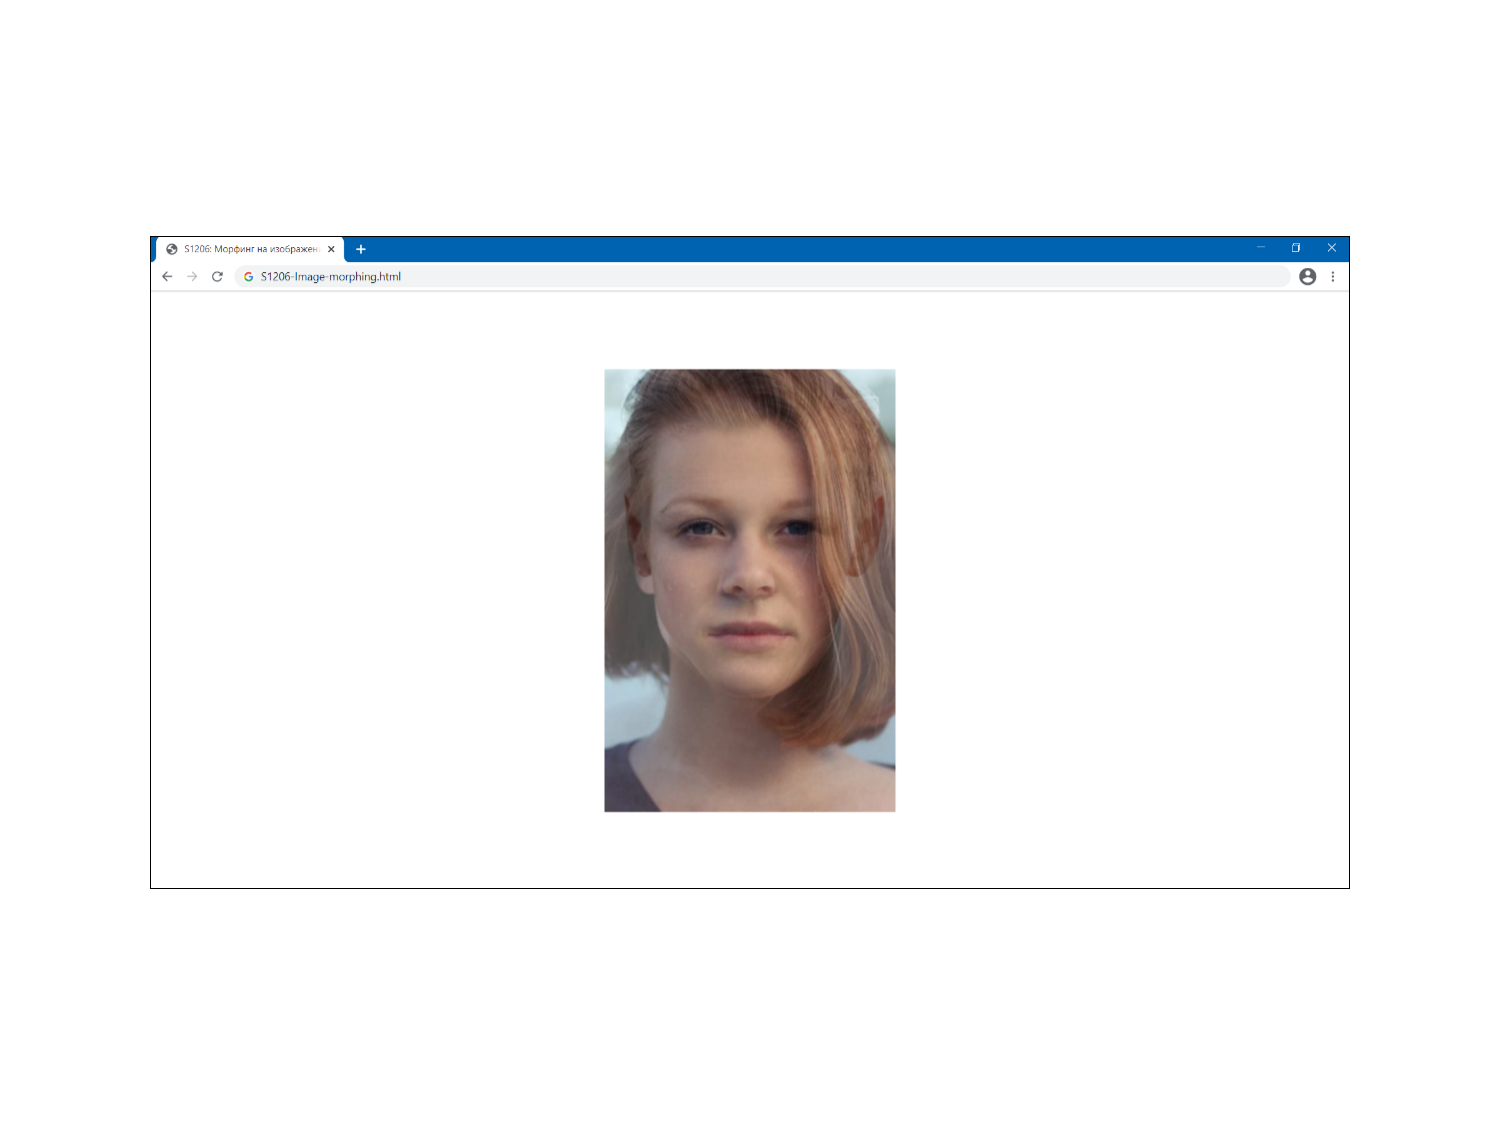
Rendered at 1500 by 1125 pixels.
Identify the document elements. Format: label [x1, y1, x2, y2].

picture [149, 236, 1351, 889]
